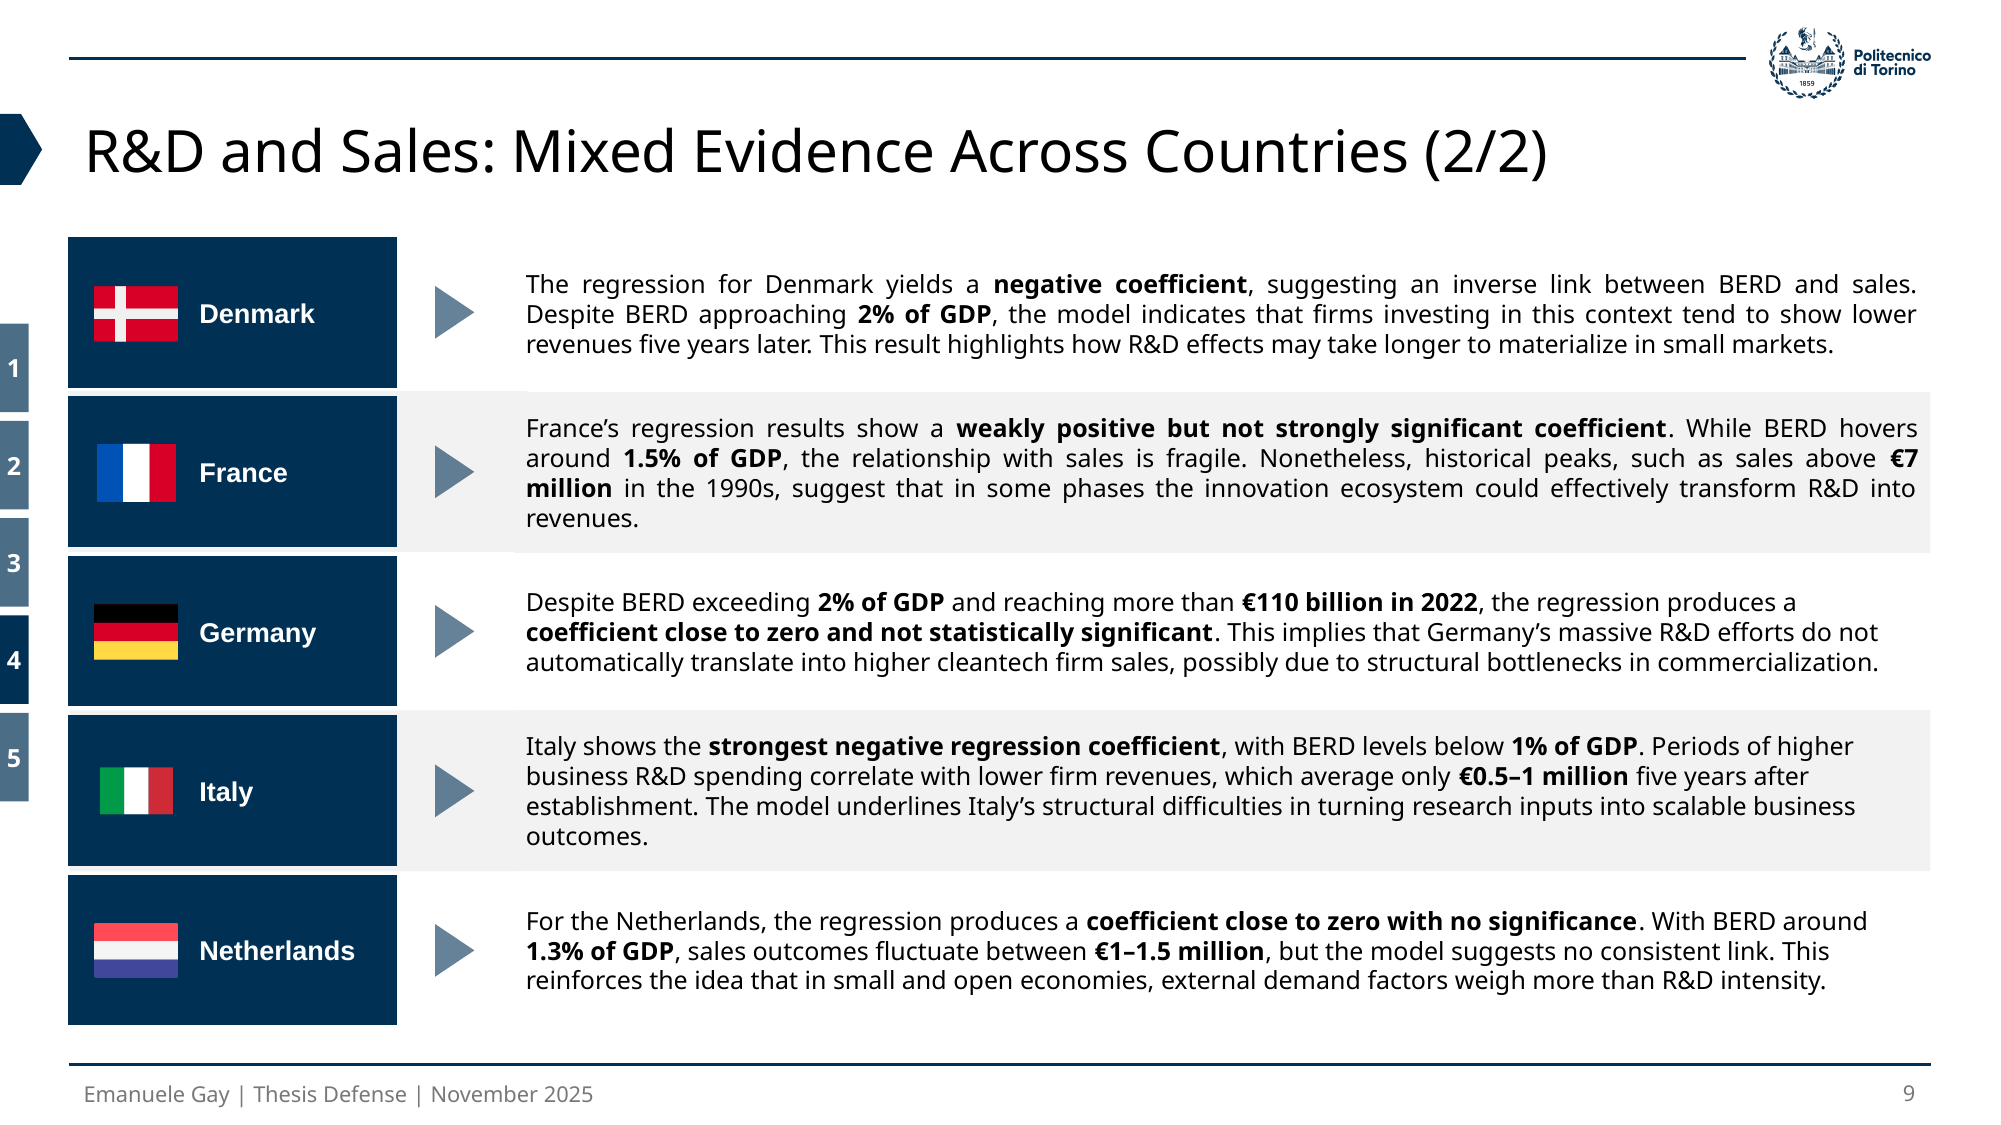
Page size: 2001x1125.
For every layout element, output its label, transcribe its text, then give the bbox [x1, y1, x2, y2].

text_box [67, 389, 514, 553]
text_box Italy [68, 715, 397, 866]
text_box Despite BERD exceeding 2% of GDP and reaching more than €110 billion in 2022, the regression produces a coefficient close to zero and not statistically significant. This implies that Germany’s massive R&D efforts do not automatically translate into higher cleantech firm sales, possibly due to structural bottlenecks in commercialization. [512, 549, 1932, 714]
text_box France [68, 396, 397, 547]
text_box Italy shows the strongest negative regression coefficient, with BERD levels below 1% of GDP. Periods of higher business R&D spending correlate with lower firm revenues, which average only €0.5–1 million five years after establishment. The model underlines Italy’s structural difficulties in turning research inputs into scalable business outcomes. [512, 713, 1932, 869]
picture [94, 271, 178, 356]
text_box [433, 921, 478, 980]
picture [94, 589, 178, 674]
text_box [0, 112, 44, 187]
text_box Germany [68, 556, 397, 706]
text_box Denmark [68, 237, 397, 388]
picture [94, 430, 178, 515]
text_box R&D and Sales: Mixed Evidence Across Countries (2/2) [68, 93, 1932, 206]
picture [94, 908, 178, 992]
picture [1769, 27, 1931, 93]
text_box [433, 761, 478, 821]
text_box [68, 709, 514, 873]
text_box France’s regression results show a weakly positive but not strongly significant coefficient. While BERD hovers around 1.5% of GDP, the relationship with sales is fragile. Nonetheless, historical peaks, such as sales above €7 million in the 1990s, suggest that in some phases the innovation ecosystem could effectively transform R&D into revenues. [512, 390, 1932, 551]
text_box For the Netherlands, the regression produces a coefficient close to zero with no significance. With BERD around 1.3% of GDP, sales outcomes fluctuate between €1–1.5 million, but the model suggests no consistent link. This reinforces the idea that in small and open economies, external demand factors weigh more than R&D intensity. [512, 868, 1932, 1032]
text_box [433, 442, 478, 502]
text_box [433, 282, 478, 342]
text_box [433, 602, 478, 661]
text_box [0, 322, 30, 802]
picture [94, 749, 178, 833]
text_box Netherlands [68, 875, 397, 1025]
text_box The regression for Denmark yields a negative coefficient, suggesting an inverse link between BERD and sales. Despite BERD approaching 2% of GDP, the model indicates that firms investing in this context tend to show lower revenues five years later. This result highlights how R&D effects may take longer to materialize in small markets. [512, 231, 1932, 391]
